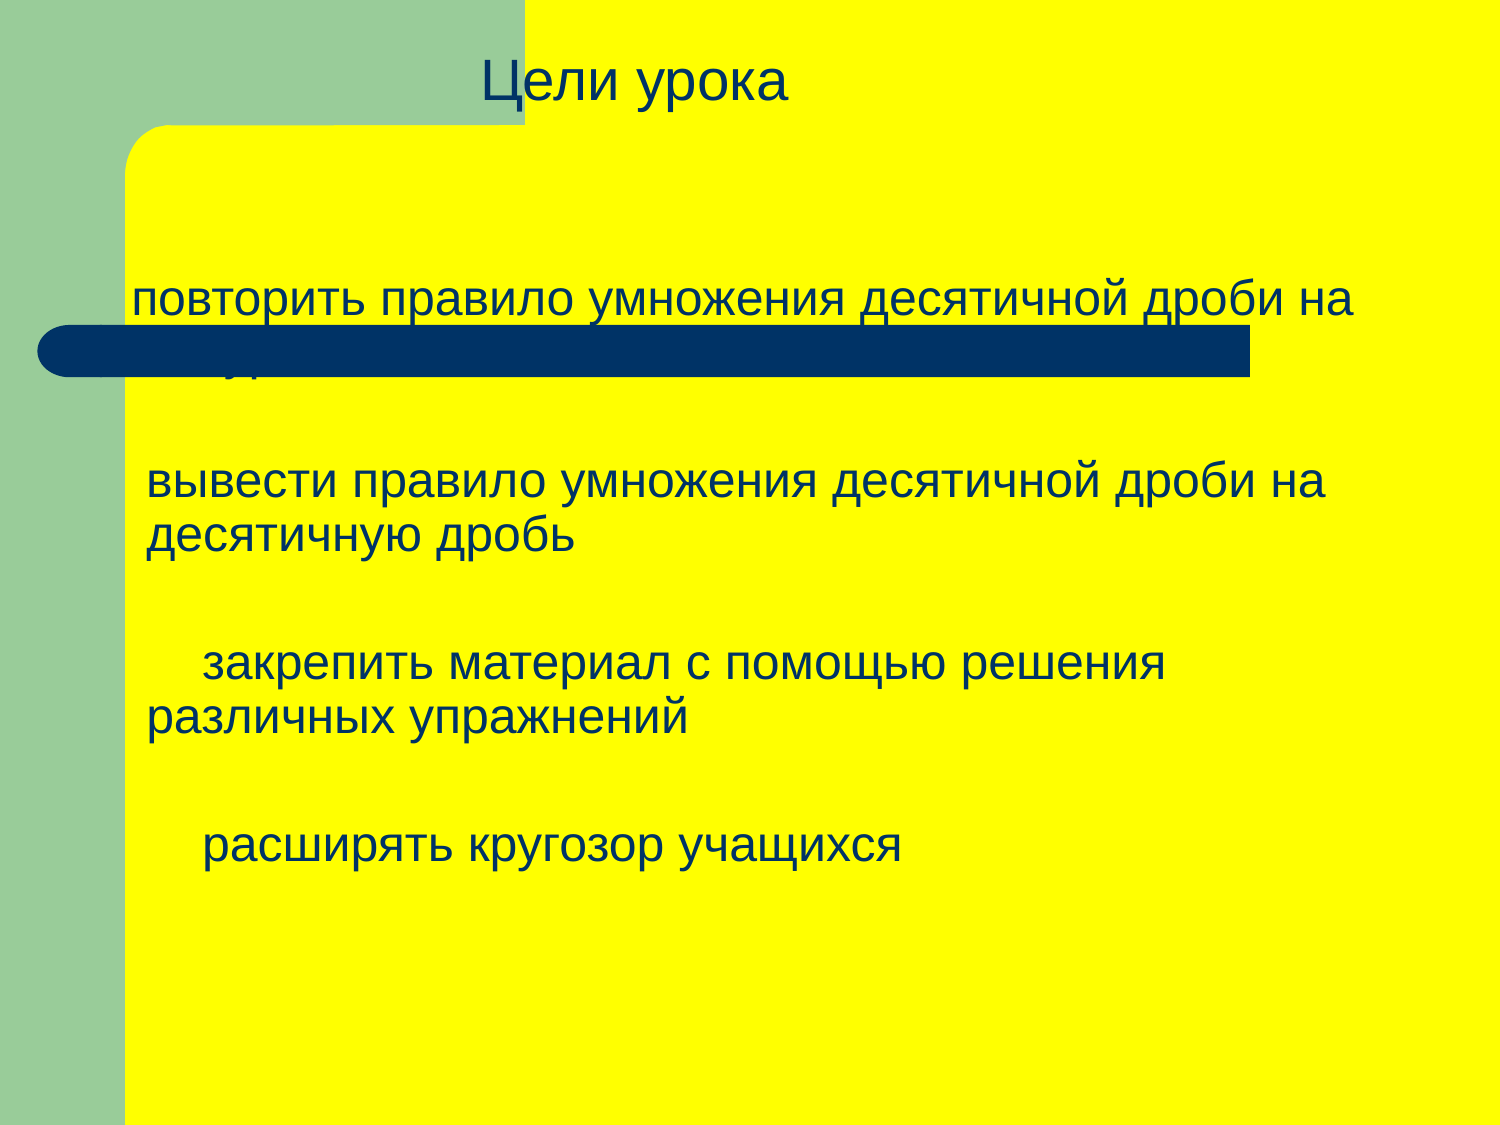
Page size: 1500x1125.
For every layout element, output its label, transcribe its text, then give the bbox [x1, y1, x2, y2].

list Цели урока повторить правило умножения десятичной дроби на натуральное число вывести правило умножения десятичной дроби на десятичную дробь закрепить материал с помощью решения различных упражнений расширять кругозор учащихся [74, 42, 1426, 1006]
